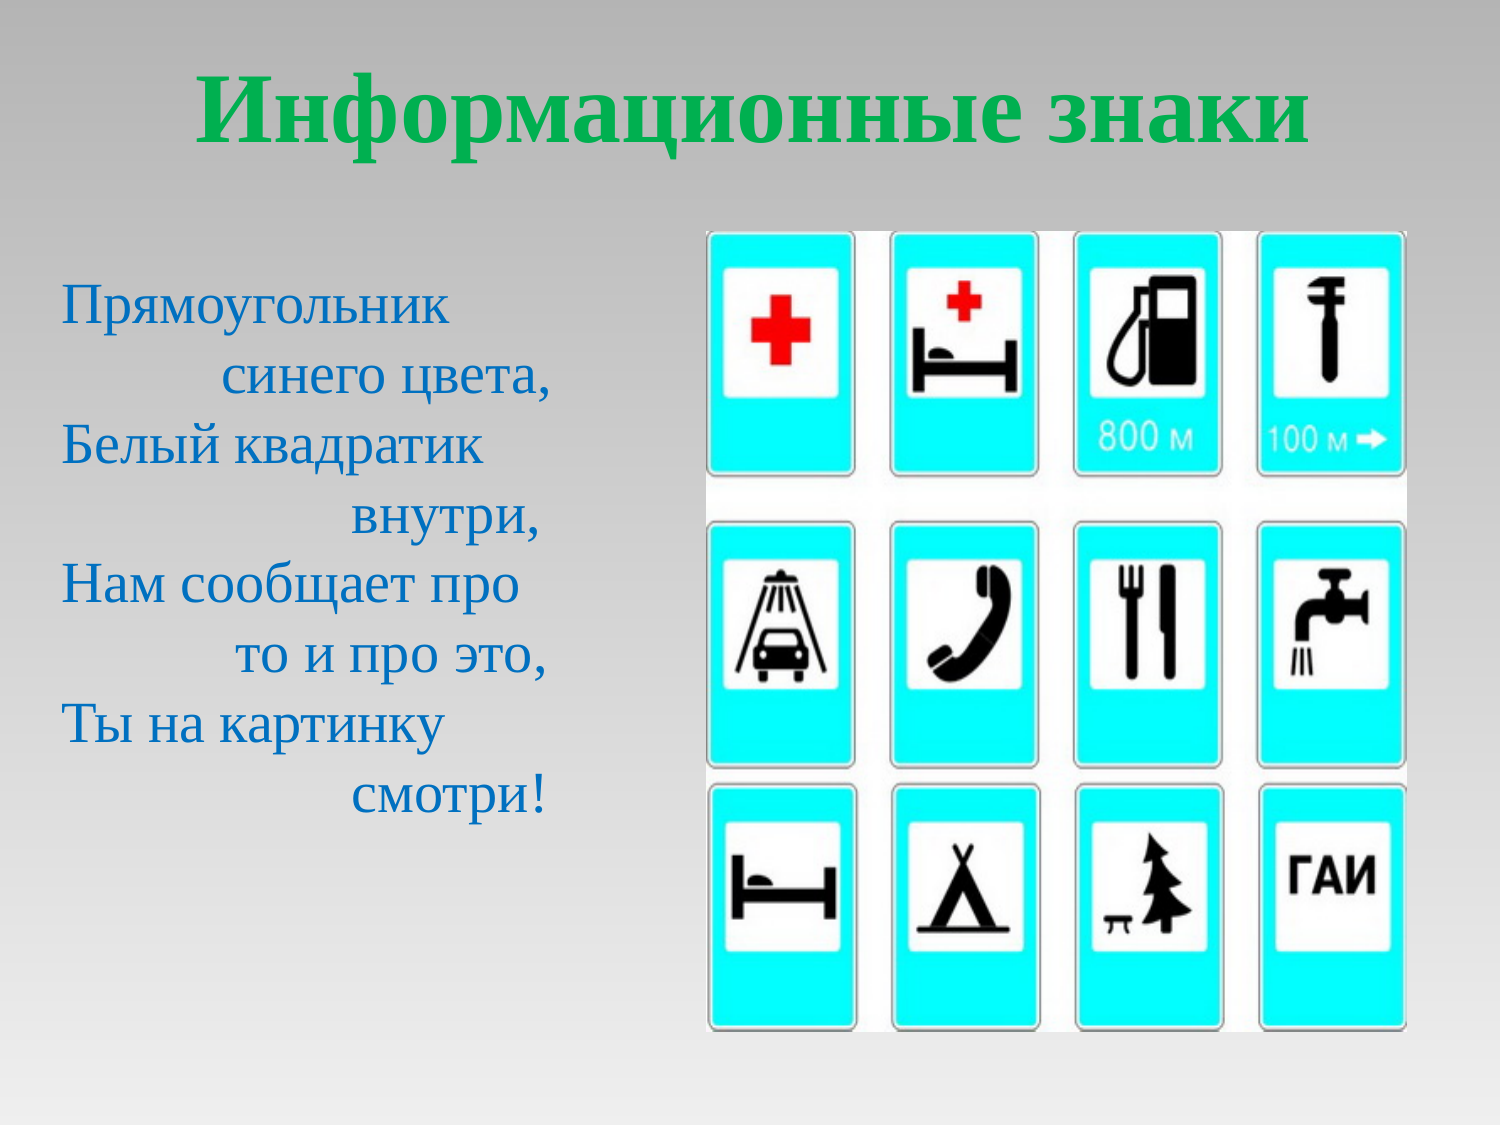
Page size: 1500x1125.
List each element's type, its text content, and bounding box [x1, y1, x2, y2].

text_box Информационные знаки [35, 35, 1473, 171]
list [706, 230, 1407, 1032]
list Прямоугольник синего цвета, Белый квадратик внутри, Нам сообщает про то и про это, Ты на картинку смотри! [46, 257, 587, 1036]
